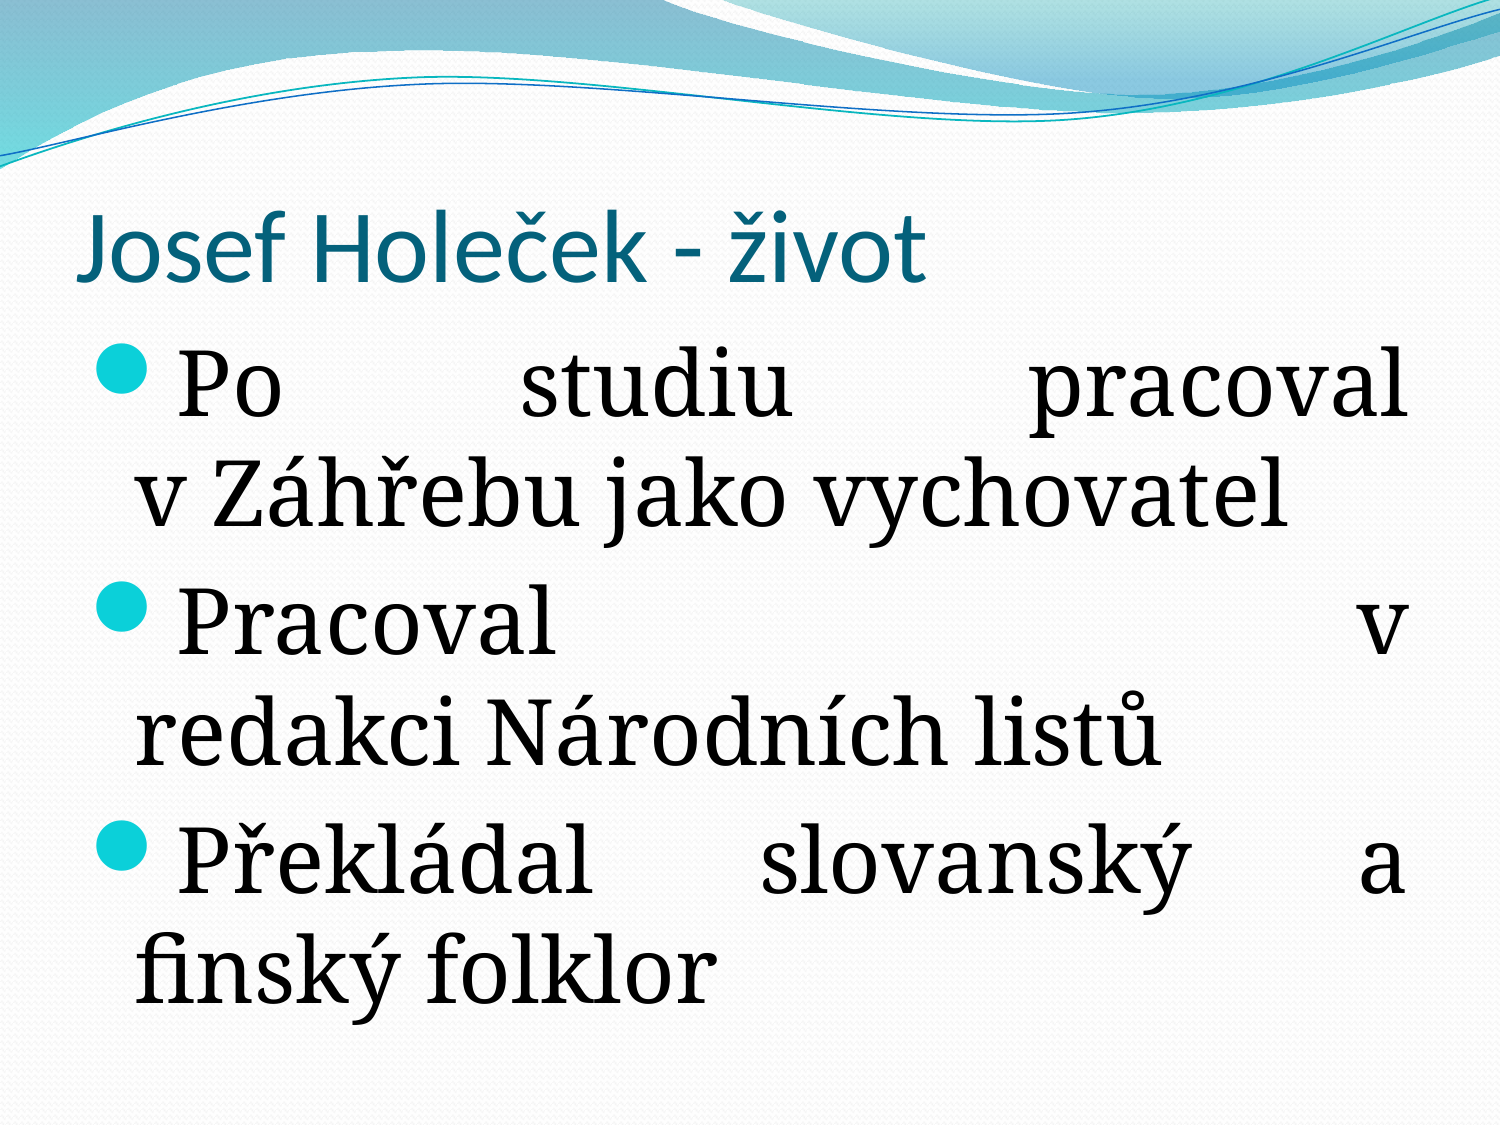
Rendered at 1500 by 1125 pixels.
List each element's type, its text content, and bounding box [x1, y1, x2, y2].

list Po studiu pracoval v Záhřebu jako vychovatel Pracoval v redakci Národních listů Překládal slovanský a finský folklor [75, 317, 1425, 1038]
title Josef Holeček - život [75, 115, 1425, 303]
